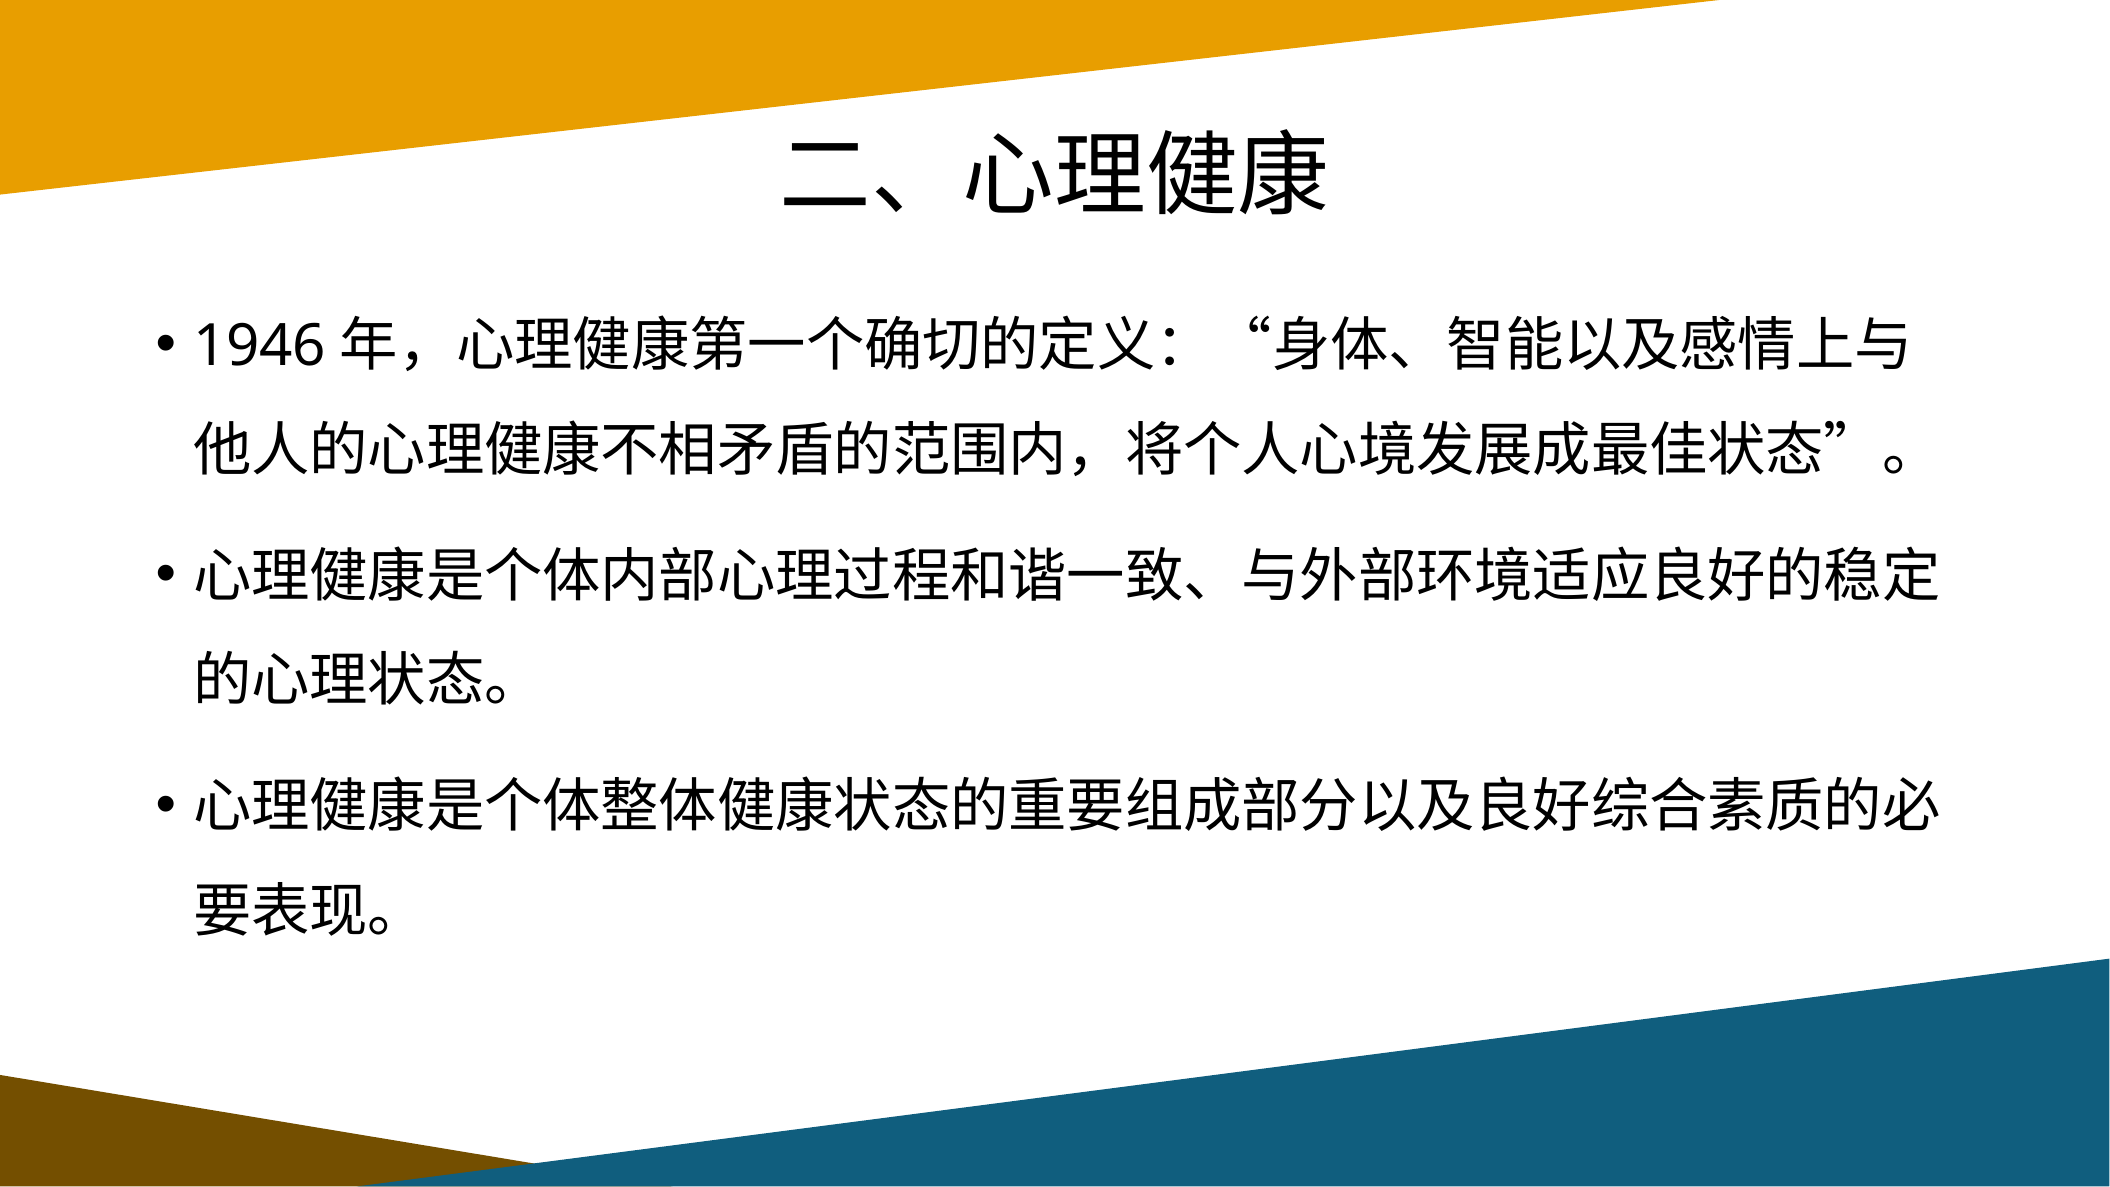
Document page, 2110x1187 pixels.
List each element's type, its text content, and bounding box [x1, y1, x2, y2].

list 1946年，心理健康第一个确切的定义：“身体、智能以及感情上与他人的心理健康不相矛盾的范围内，将个人心境发展成最佳状态”。 心理健康是个体内部心理过程和谐一致、与外部环境适应良好的稳定的心理状态。 心理健康是个体整体健康状态的重要组成部分以及良好综合素质的必要表现。 [140, 265, 1960, 1018]
title 二、心理健康 [145, 63, 1965, 293]
